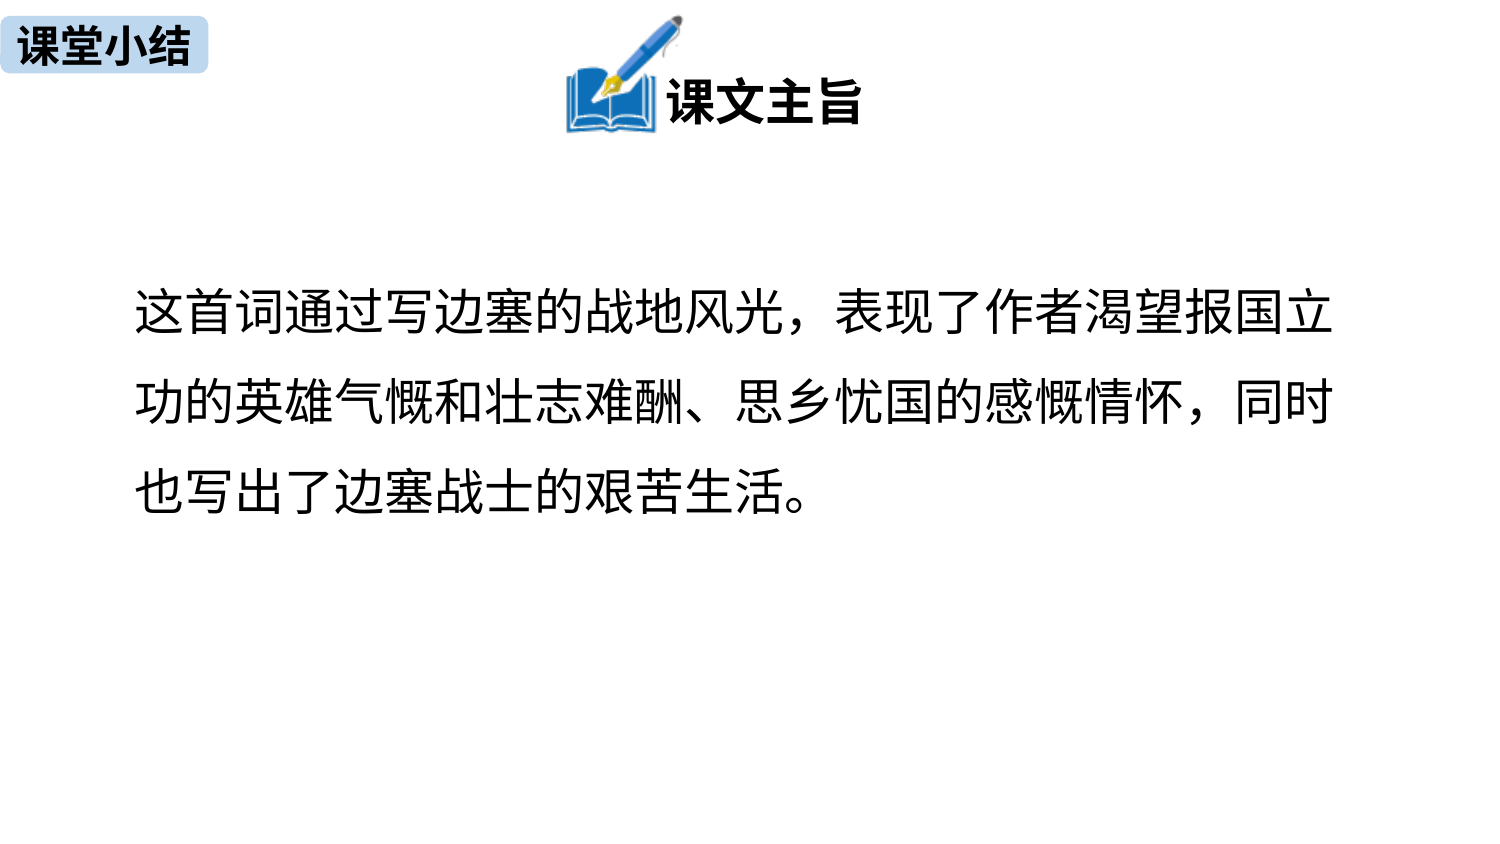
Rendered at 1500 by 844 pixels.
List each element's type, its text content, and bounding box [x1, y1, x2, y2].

picture [556, 12, 689, 141]
text_box 这首词通过写边塞的战地风光，表现了作者渴望报国立功的英雄气慨和壮志难酬、思乡忧国的感慨情怀，同时也写出了边塞战士的艰苦生活。 [123, 245, 1354, 527]
text_box 课文主旨 [689, 65, 877, 137]
text_box 课堂小结 [0, 14, 210, 75]
